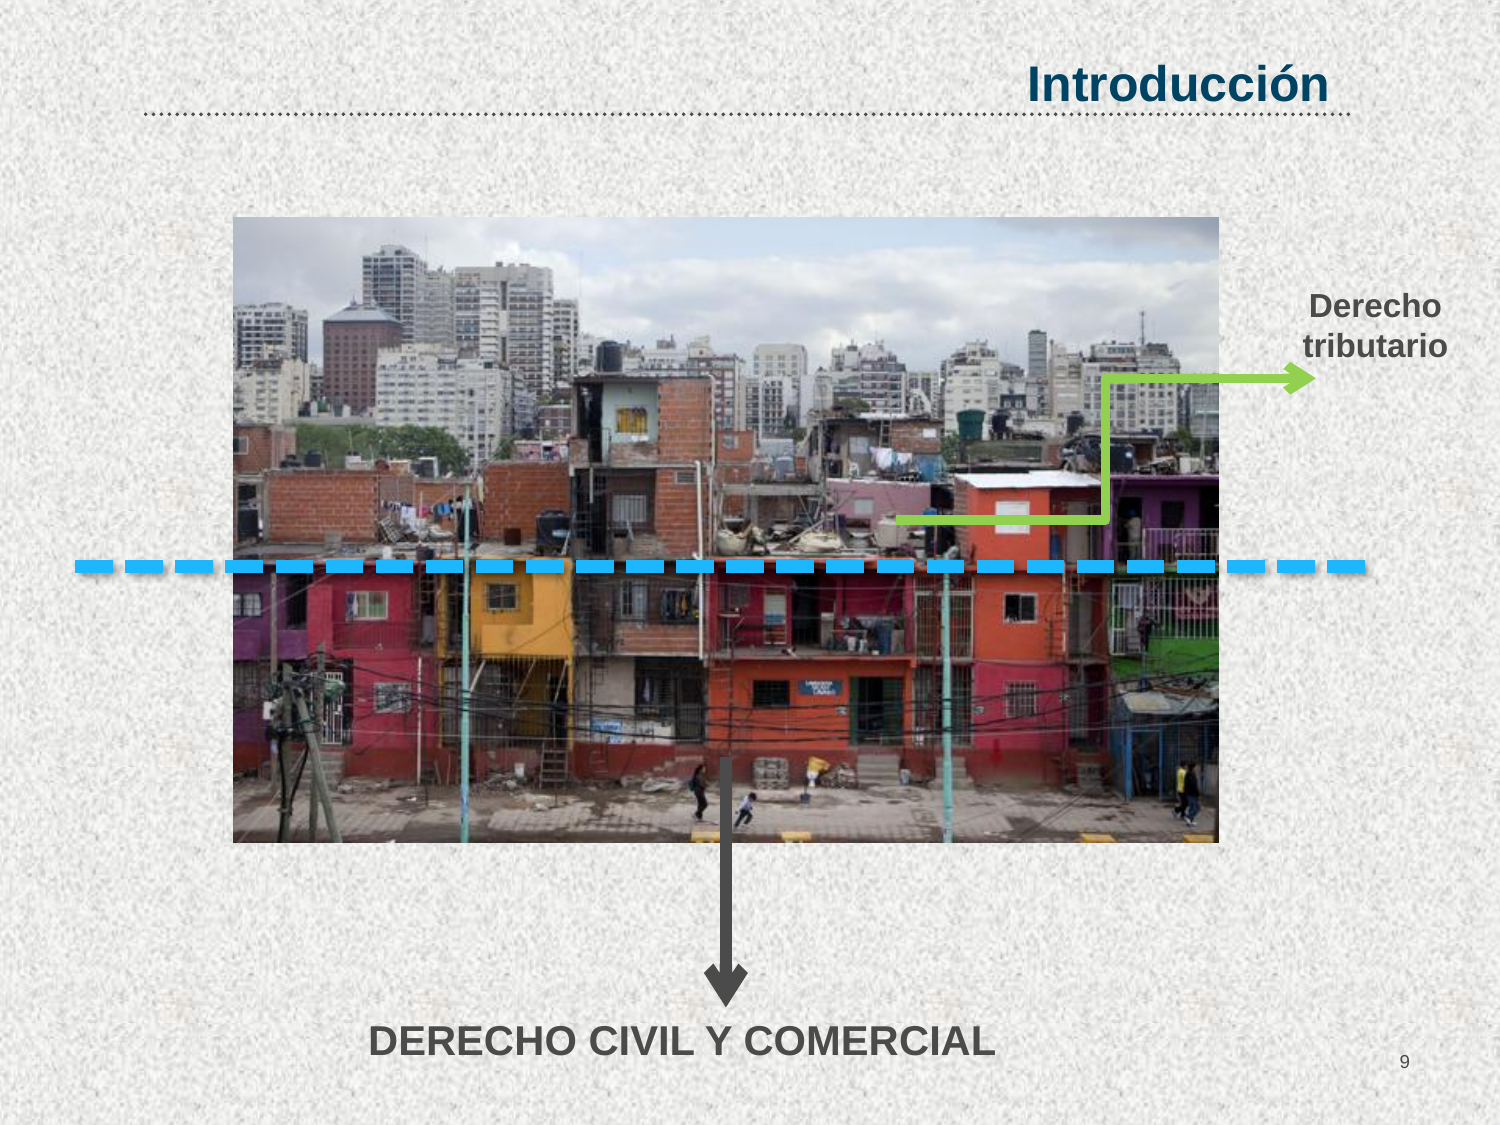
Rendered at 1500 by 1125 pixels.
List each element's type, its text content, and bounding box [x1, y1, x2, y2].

text_box Derecho tributario [1257, 277, 1494, 371]
slide_number 9 [1074, 1042, 1426, 1103]
text_box Introducción [1014, 44, 1344, 118]
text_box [895, 378, 1317, 521]
text_box DERECHO CIVIL Y COMERCIAL [134, 1007, 1241, 1071]
picture [0, 0, 1500, 1125]
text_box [1087, 425, 1323, 530]
